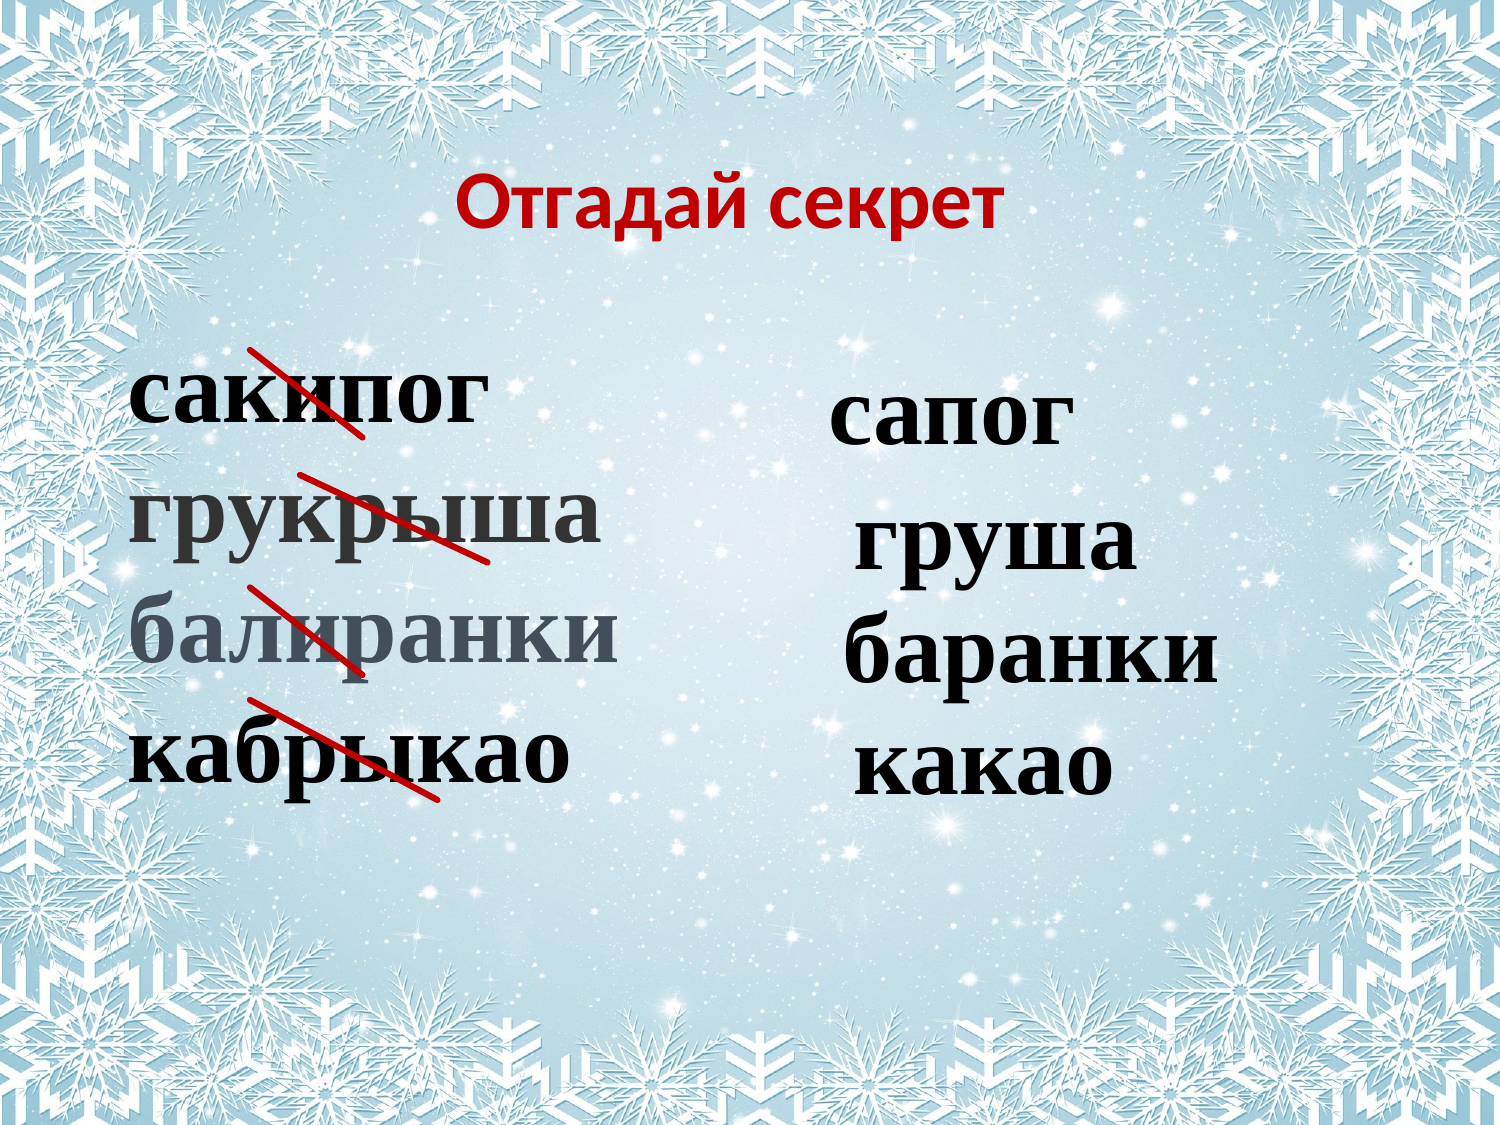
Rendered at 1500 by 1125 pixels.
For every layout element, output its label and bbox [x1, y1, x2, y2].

picture [0, 0, 1500, 1125]
text_box [249, 587, 363, 676]
text_box [299, 474, 488, 563]
text_box [249, 699, 438, 801]
text_box [249, 349, 363, 438]
